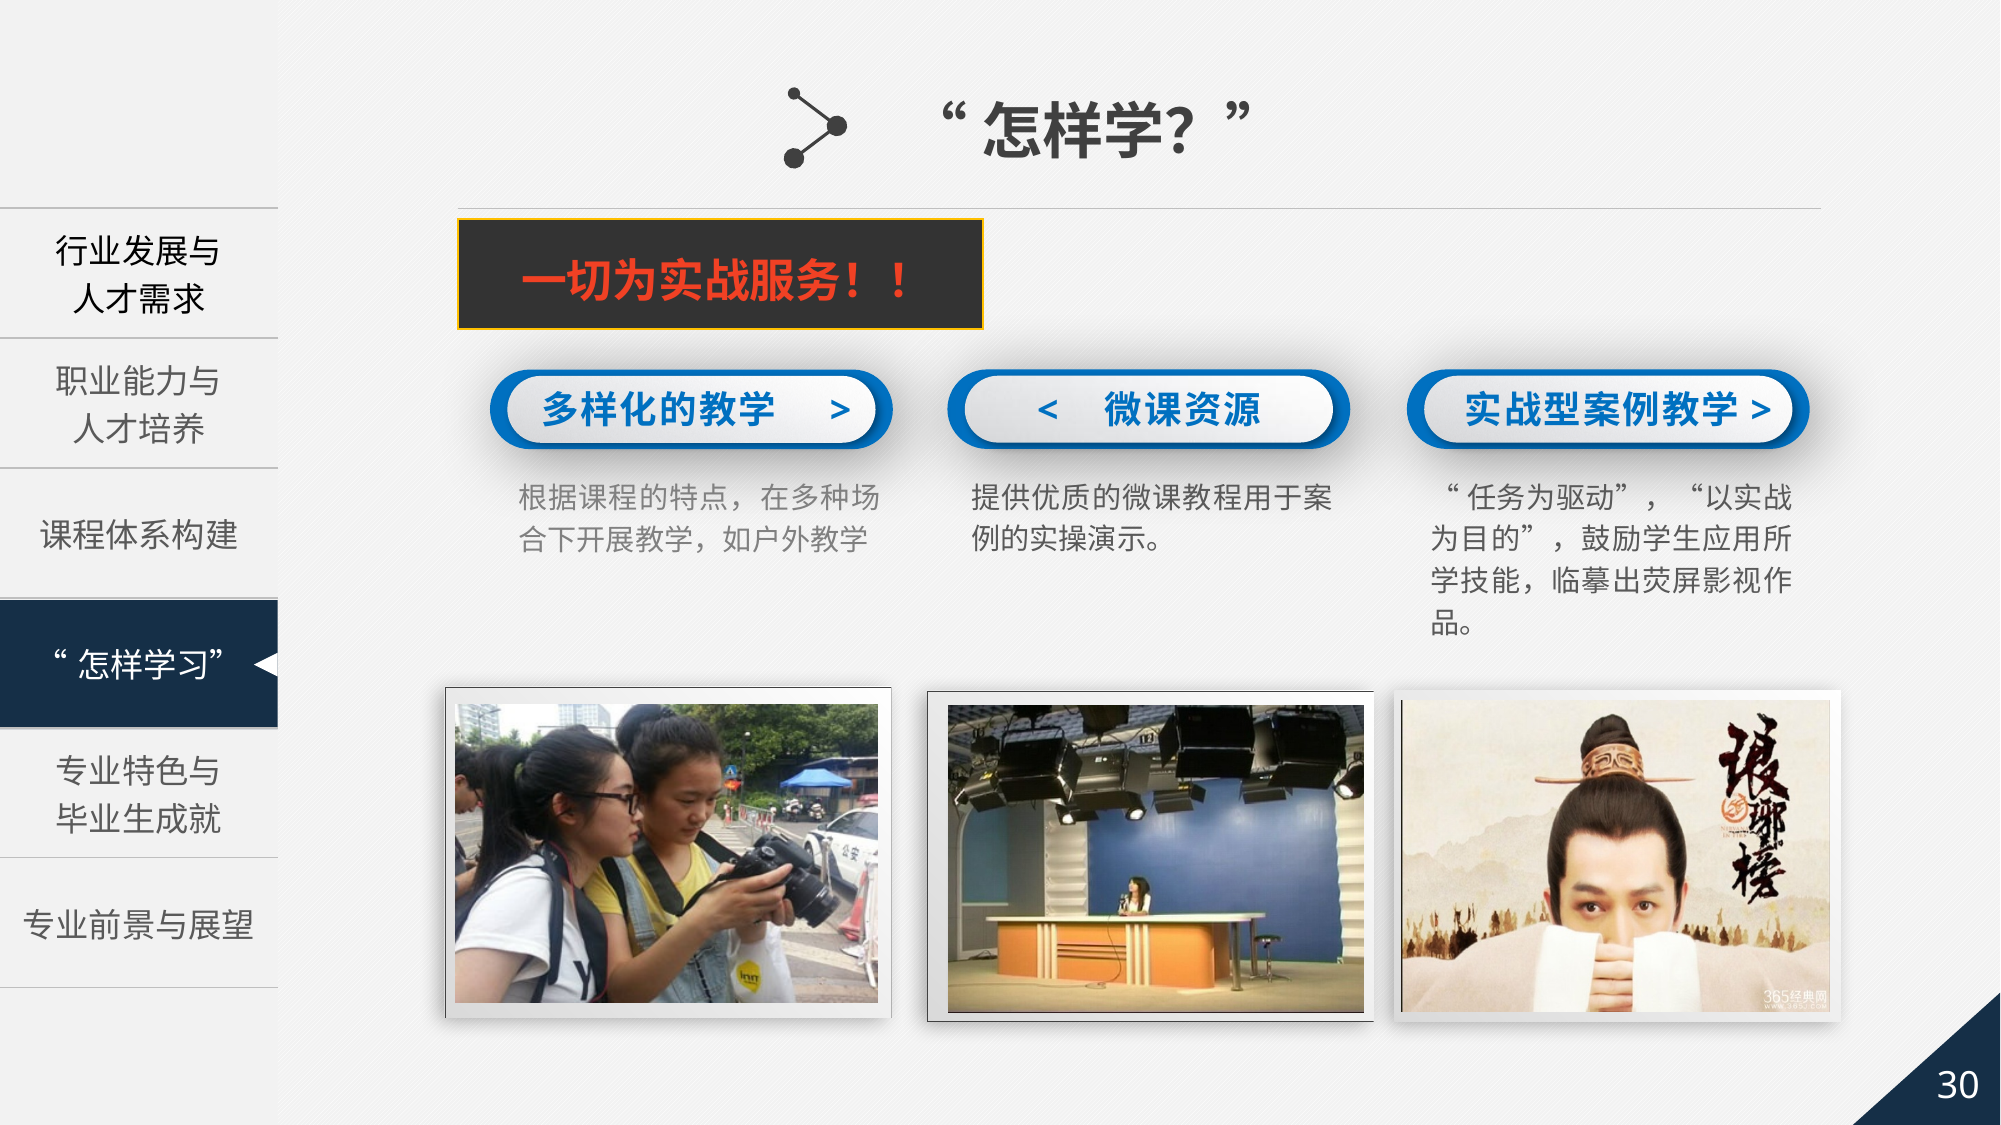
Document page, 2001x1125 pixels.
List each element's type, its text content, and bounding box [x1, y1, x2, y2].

text_box [457, 218, 984, 244]
text_box “怎样学？” [891, 84, 1302, 173]
text_box 一切为实战服务！！ [406, 244, 1048, 314]
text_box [947, 369, 1351, 449]
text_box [444, 686, 892, 1018]
picture [1401, 700, 1830, 1012]
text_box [927, 690, 1374, 1022]
text_box “任务为驱动”，“以实战为目的”，鼓励学生应用所学技能，临摹出荧屏影视作品。 [1430, 472, 1793, 640]
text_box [793, 93, 837, 159]
text_box [1393, 690, 1842, 1023]
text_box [1406, 369, 1810, 449]
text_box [489, 369, 893, 450]
text_box 根据课程的特点，在多种场合下开展教学，如户外教学 [518, 472, 881, 557]
text_box 提供优质的微课教程用于案例的实操演示。 [971, 472, 1334, 556]
text_box [457, 314, 984, 330]
